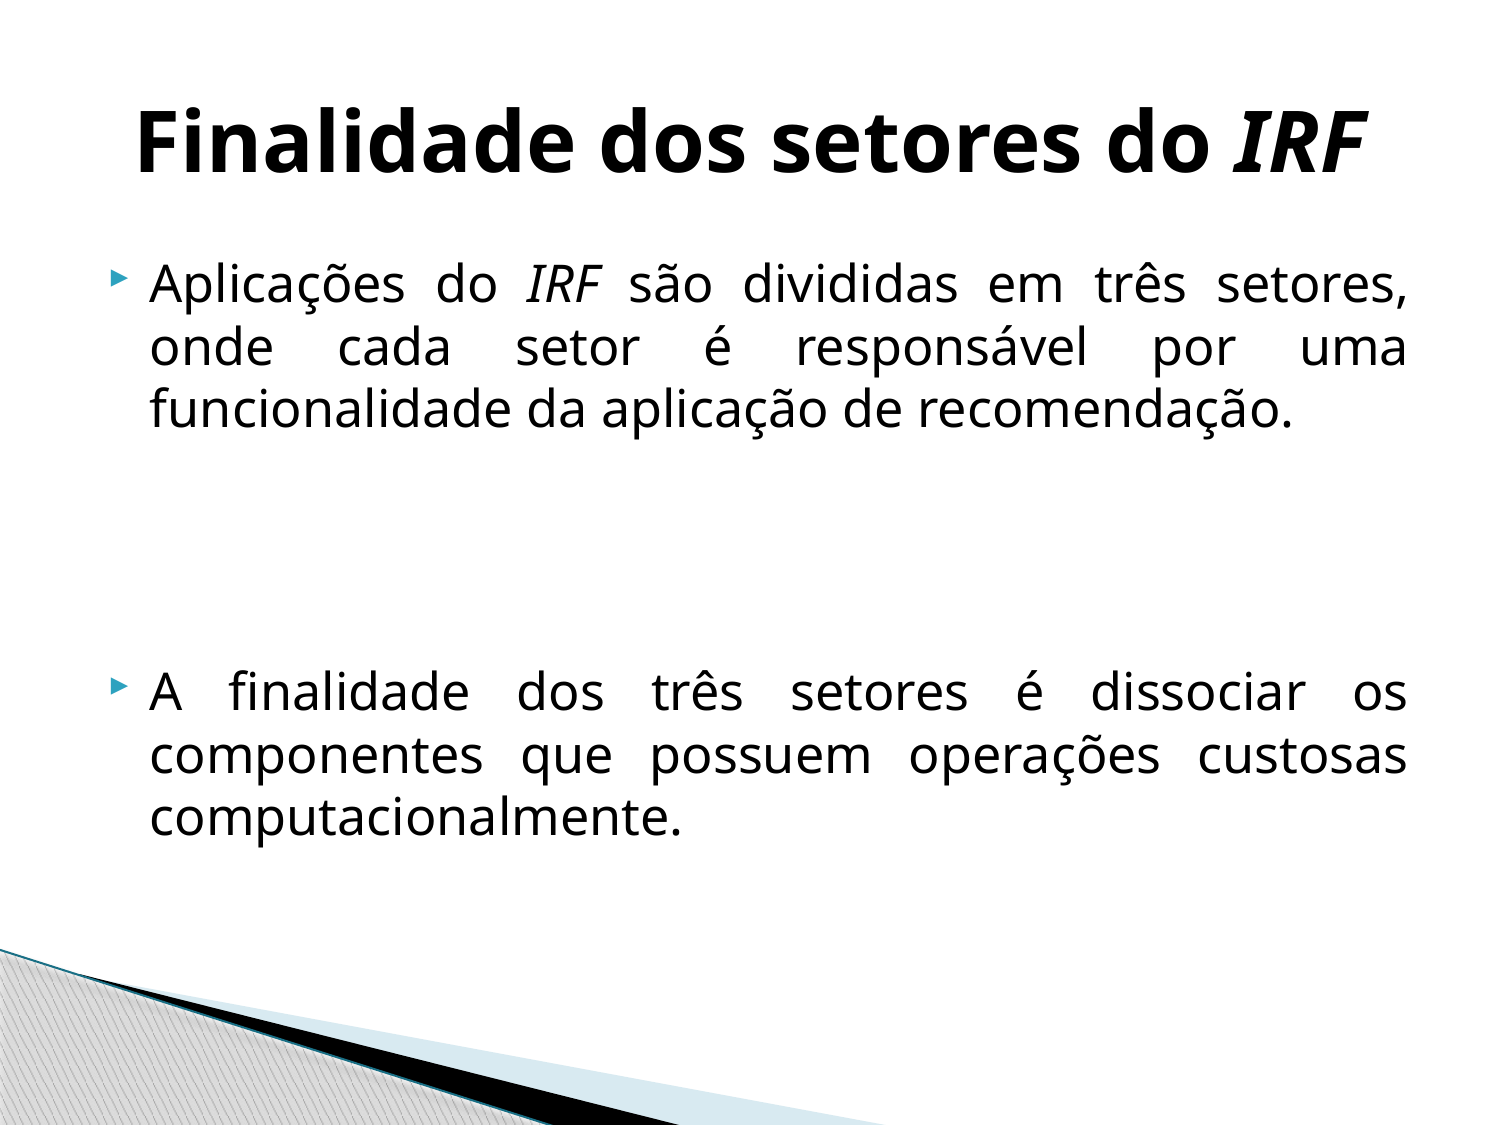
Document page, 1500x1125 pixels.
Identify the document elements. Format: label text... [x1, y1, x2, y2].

title Finalidade dos setores do IRF [75, 45, 1425, 233]
list Aplicações do IRF são divididas em três setores, onde cada setor é responsável por uma funcionalidade da aplicação de recomendação. A finalidade dos três setores é dissociar os componentes que possuem operações custosas computacionalmente. [74, 242, 1426, 1000]
